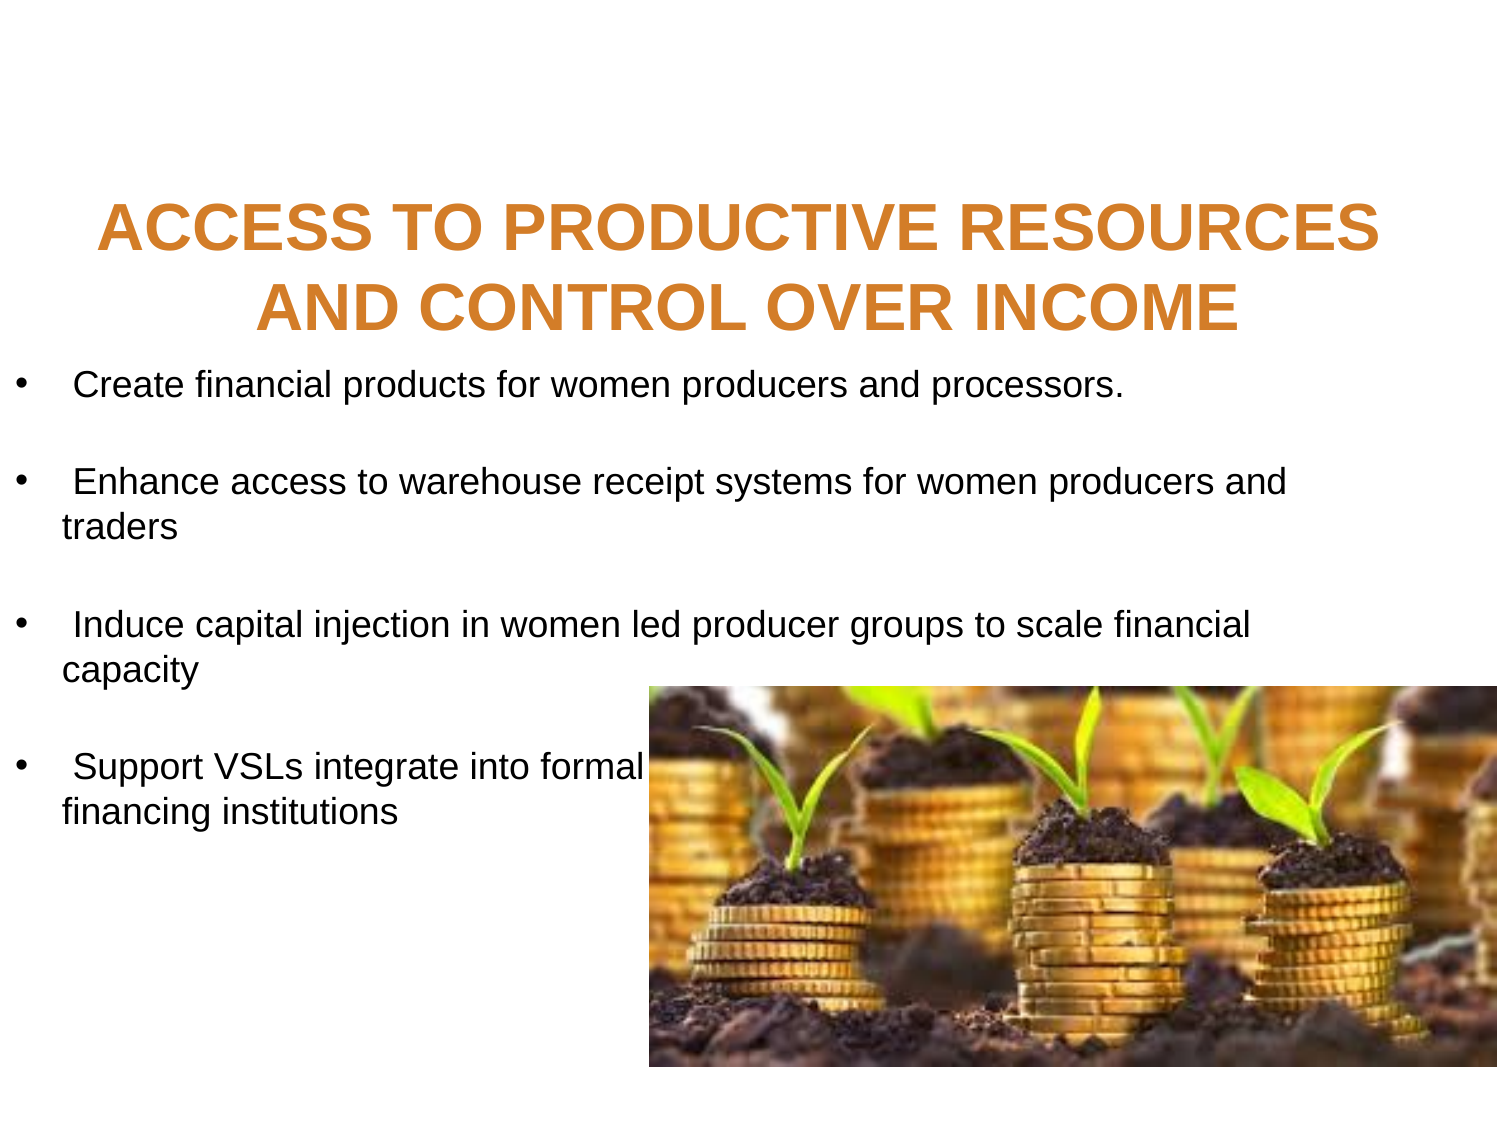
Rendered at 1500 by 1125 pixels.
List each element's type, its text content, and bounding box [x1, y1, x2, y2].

picture [649, 686, 1497, 1067]
title Access TO productive resources and control over income [73, 176, 1424, 275]
list Create financial products for women producers and processors. Enhance access to warehouse receipt systems for women producers and traders Induce capital injection in women led producer groups to scale financial capacity Support VSLs integrate into formal financing institutions [0, 352, 1384, 1038]
